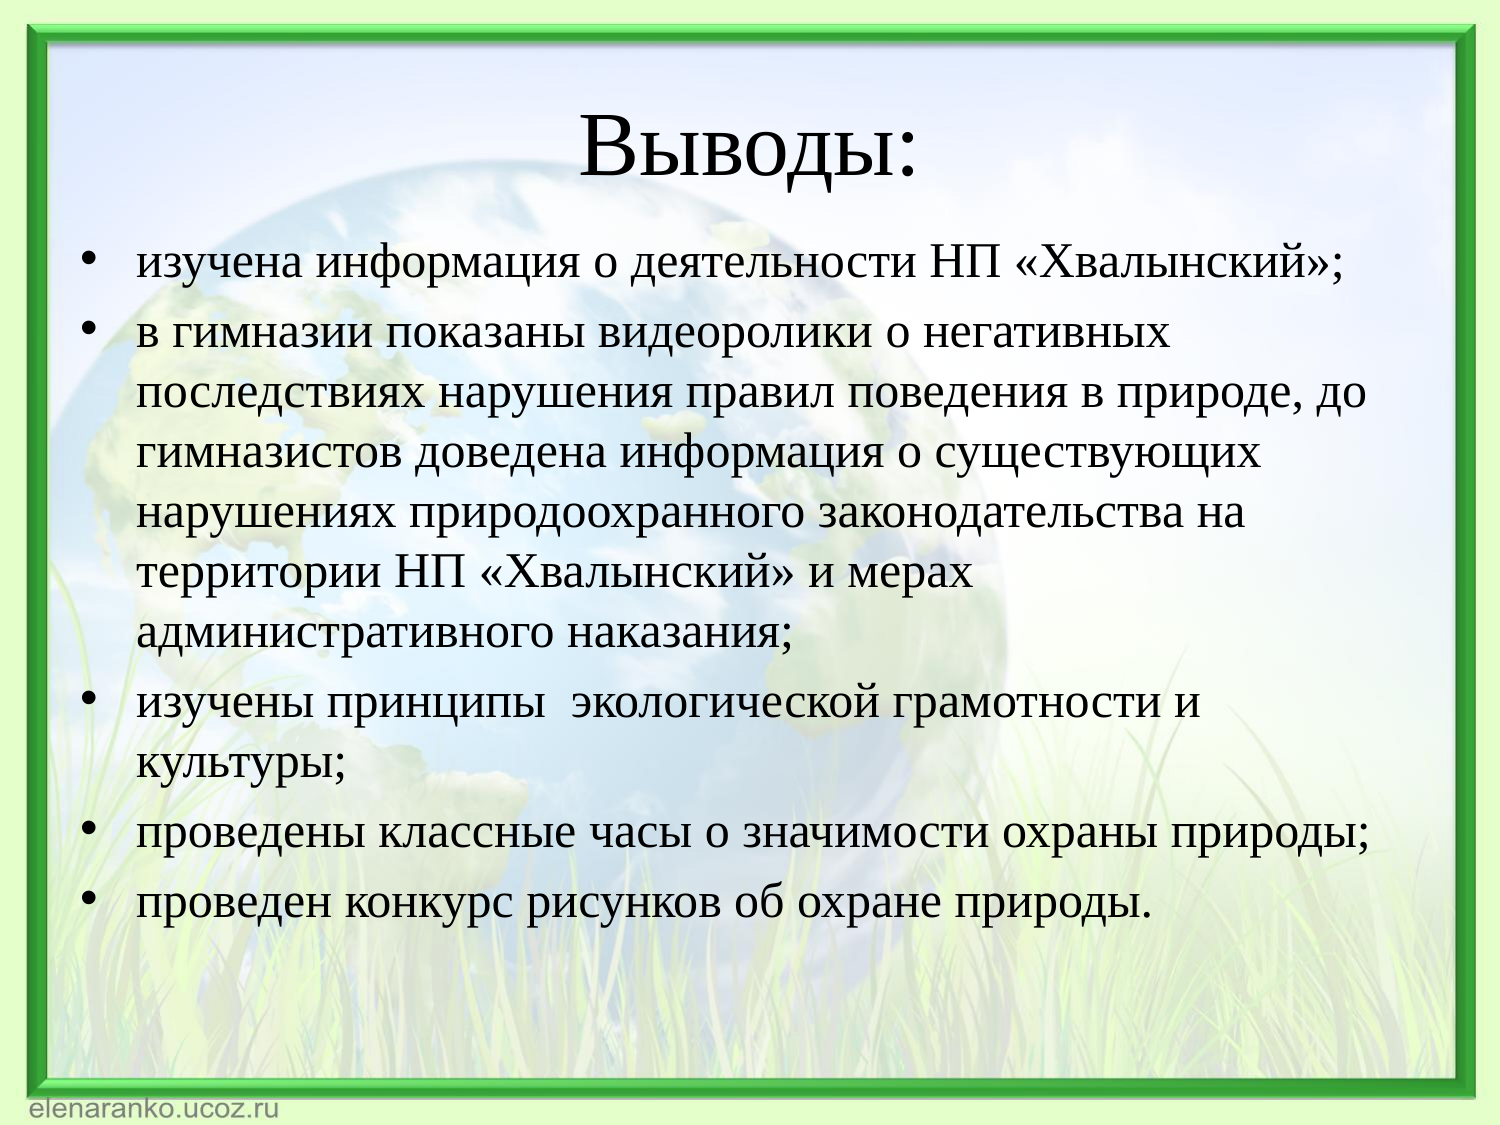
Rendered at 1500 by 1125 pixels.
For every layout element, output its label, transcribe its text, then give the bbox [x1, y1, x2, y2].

title Выводы: [75, 45, 1425, 233]
picture [0, 0, 1500, 1125]
list изучена информация о деятельности НП «Хвалынский»; в гимназии показаны видеоролики о негативных последствиях нарушения правил поведения в природе, до гимназистов доведена информация о существующих нарушениях природоохранного законодательства на территории НП «Хвалынский» и мерах административного наказания; изучены принципы экологической грамотности и культуры; проведены классные часы о значимости охраны природы; проведен конкурс рисунков об охране природы. [64, 219, 1415, 1029]
